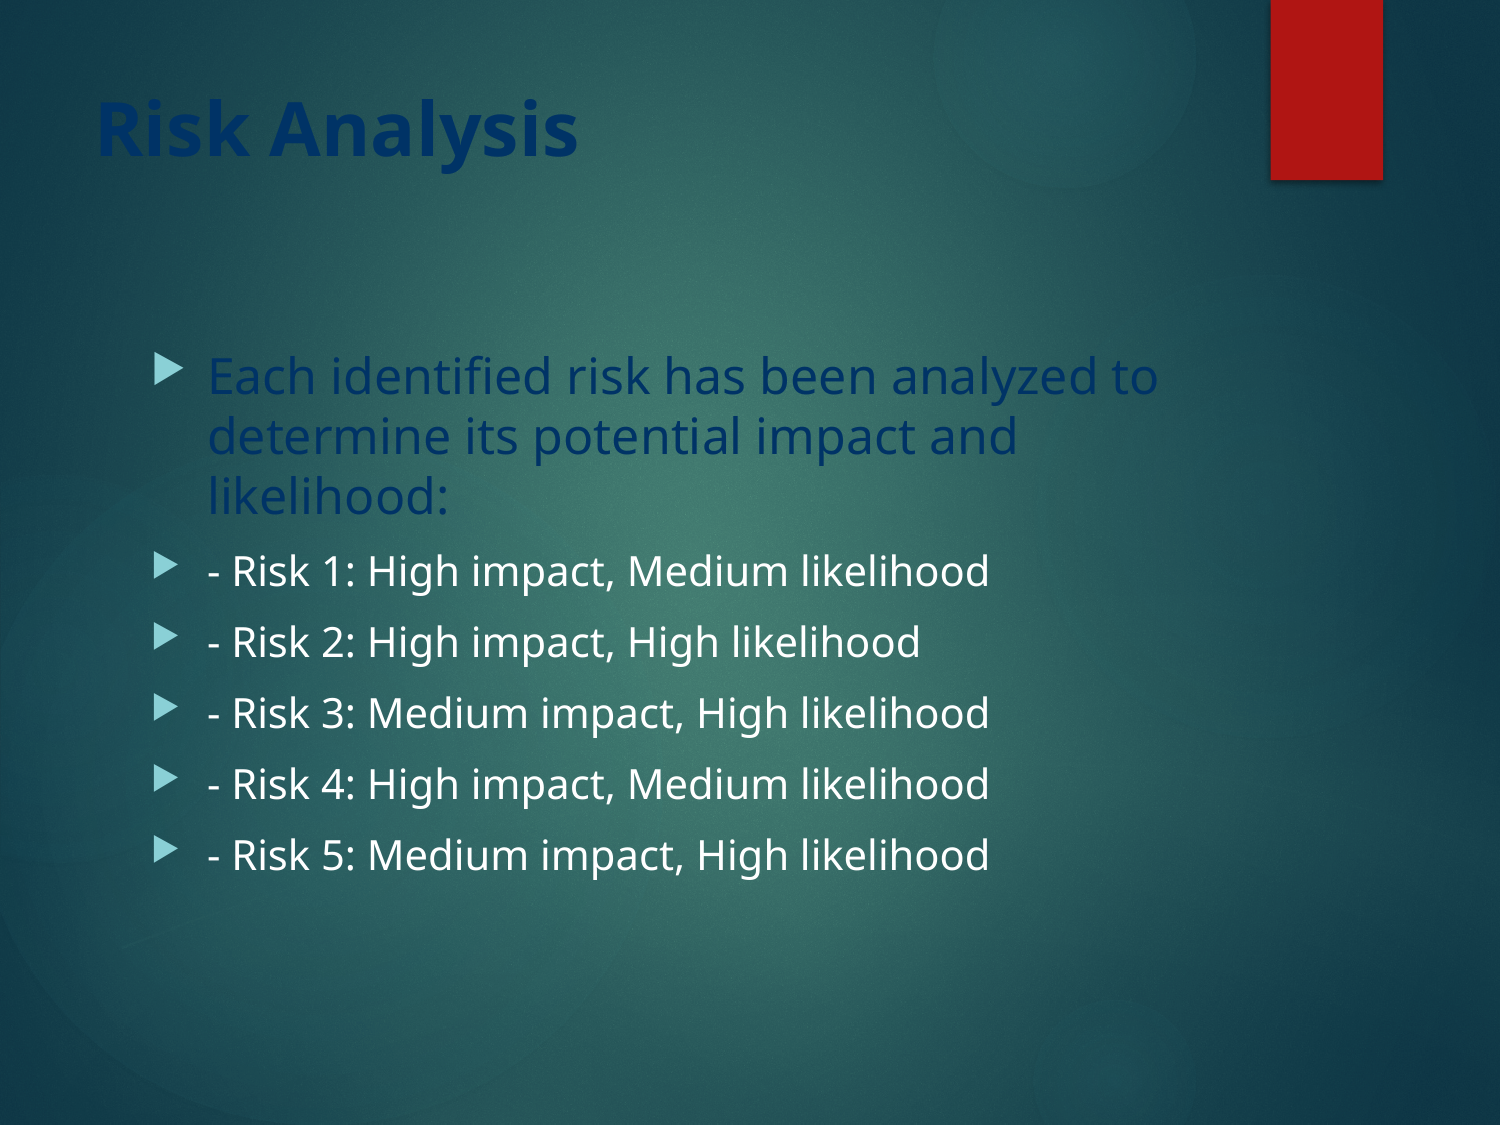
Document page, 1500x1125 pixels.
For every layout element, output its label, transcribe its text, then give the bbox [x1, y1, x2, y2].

list Each identified risk has been analyzed to determine its potential impact and likelihood: - Risk 1: High impact, Medium likelihood - Risk 2: High impact, High likelihood - Risk 3: Medium impact, High likelihood - Risk 4: High impact, Medium likelihood - Risk 5: Medium impact, High likelihood [135, 336, 1237, 1025]
title Risk Analysis [79, 74, 1237, 304]
